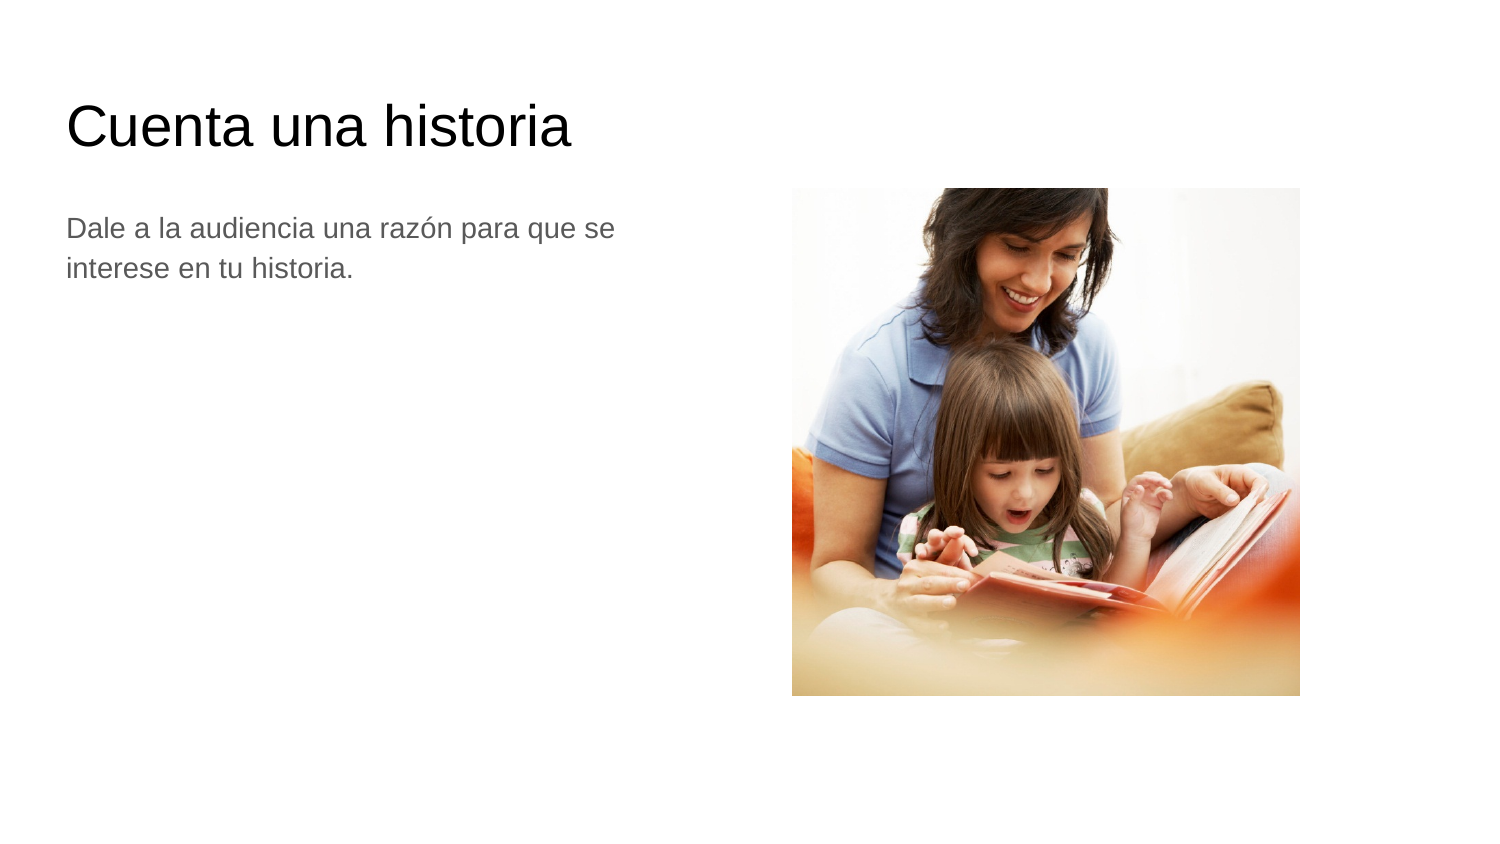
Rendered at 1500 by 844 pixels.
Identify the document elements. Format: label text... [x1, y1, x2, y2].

title Cuenta una historia [51, 72, 1449, 167]
list Dale a la audiencia una razón para que se interese en tu historia. [51, 189, 708, 750]
picture [792, 188, 1300, 696]
